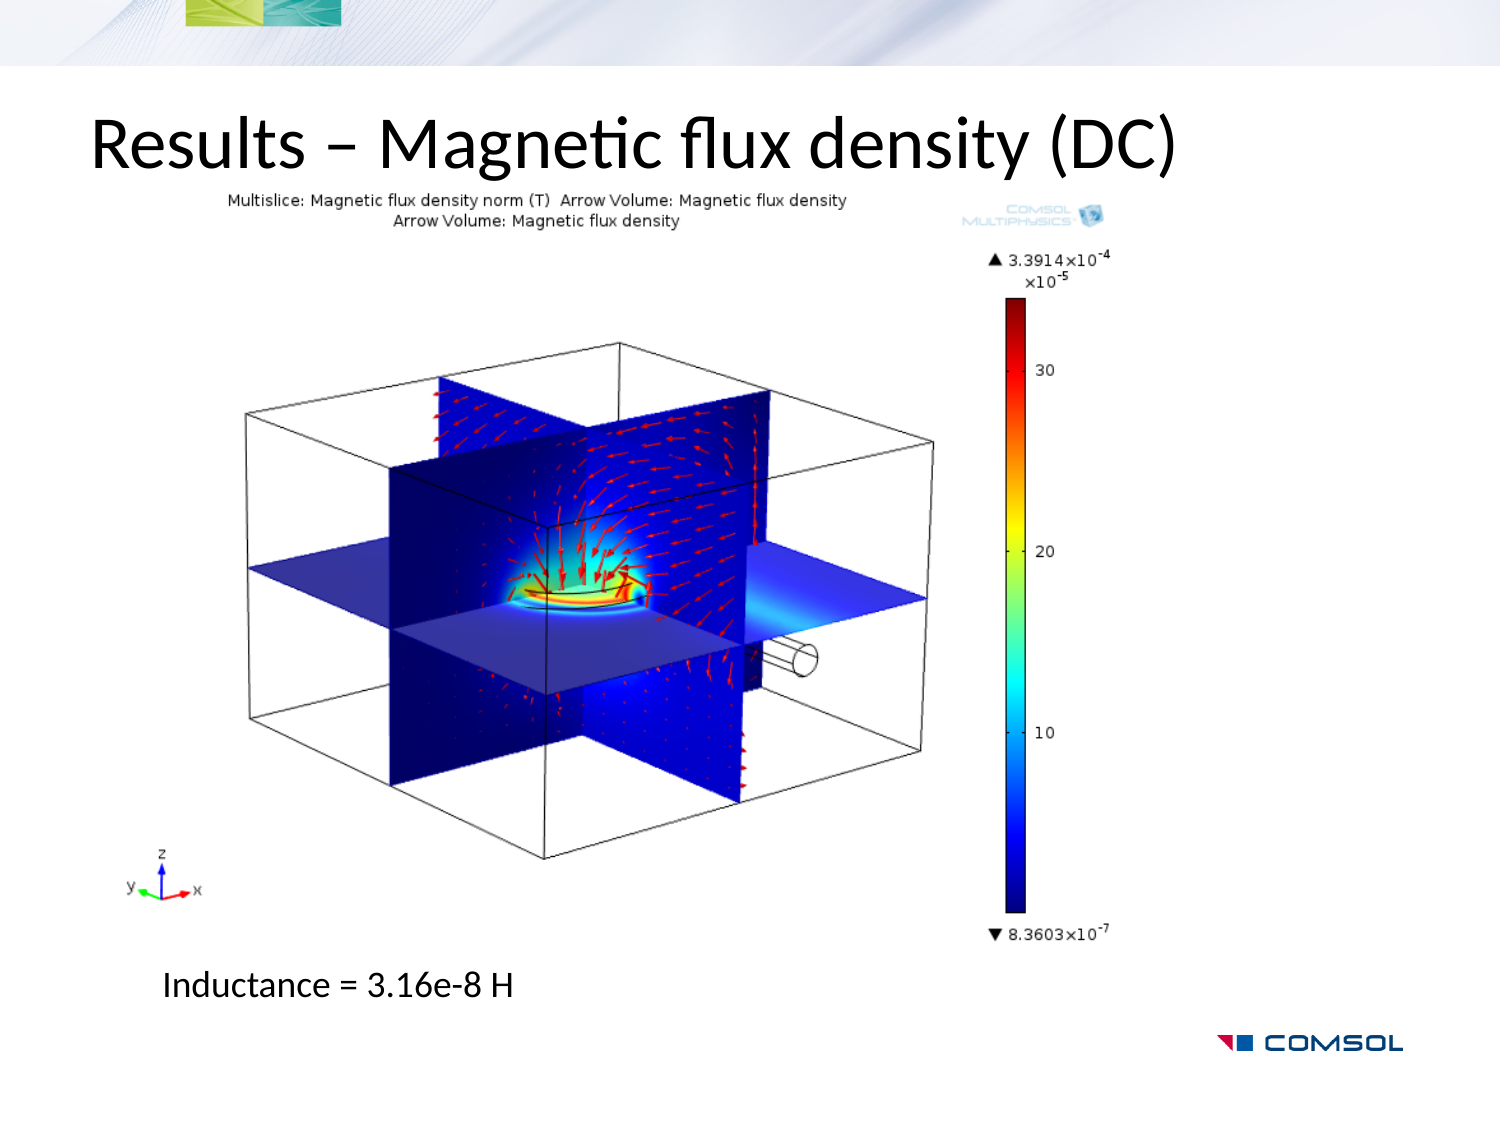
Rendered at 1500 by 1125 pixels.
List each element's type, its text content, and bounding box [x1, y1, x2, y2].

text_box Inductance = 3.16e-8 H [147, 961, 727, 1012]
picture [0, 0, 1500, 1125]
title Results – Magnetic flux density (DC) [75, 45, 1425, 233]
